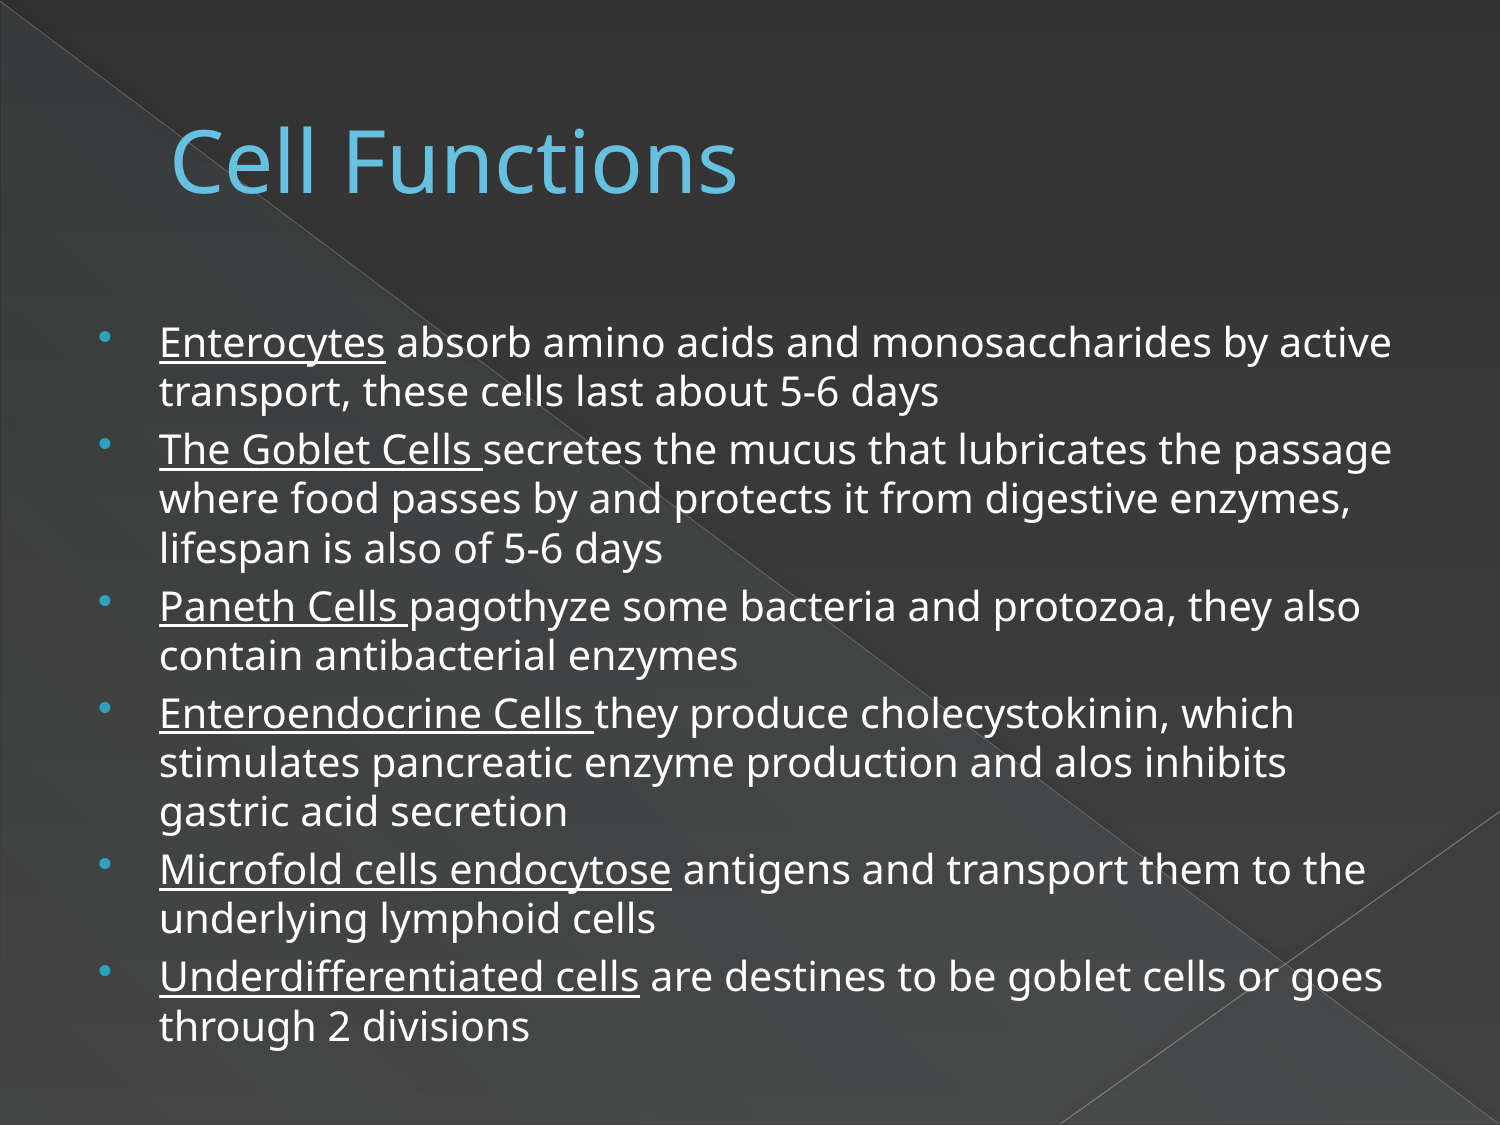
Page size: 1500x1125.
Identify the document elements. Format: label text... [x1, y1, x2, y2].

list Enterocytes absorb amino acids and monosaccharides by active transport, these cells last about 5-6 days The Goblet Cells secretes the mucus that lubricates the passage where food passes by and protects it from digestive enzymes, lifespan is also of 5-6 days Paneth Cells pagothyze some bacteria and protozoa, they also contain antibacterial enzymes Enteroendocrine Cells they produce cholecystokinin, which stimulates pancreatic enzyme production and alos inhibits gastric acid secretion Microfold cells endocytose antigens and transport them to the underlying lymphoid cells Underdifferentiated cells are destines to be goblet cells or goes through 2 divisions [75, 308, 1425, 1059]
title Cell Functions [75, 43, 1425, 274]
